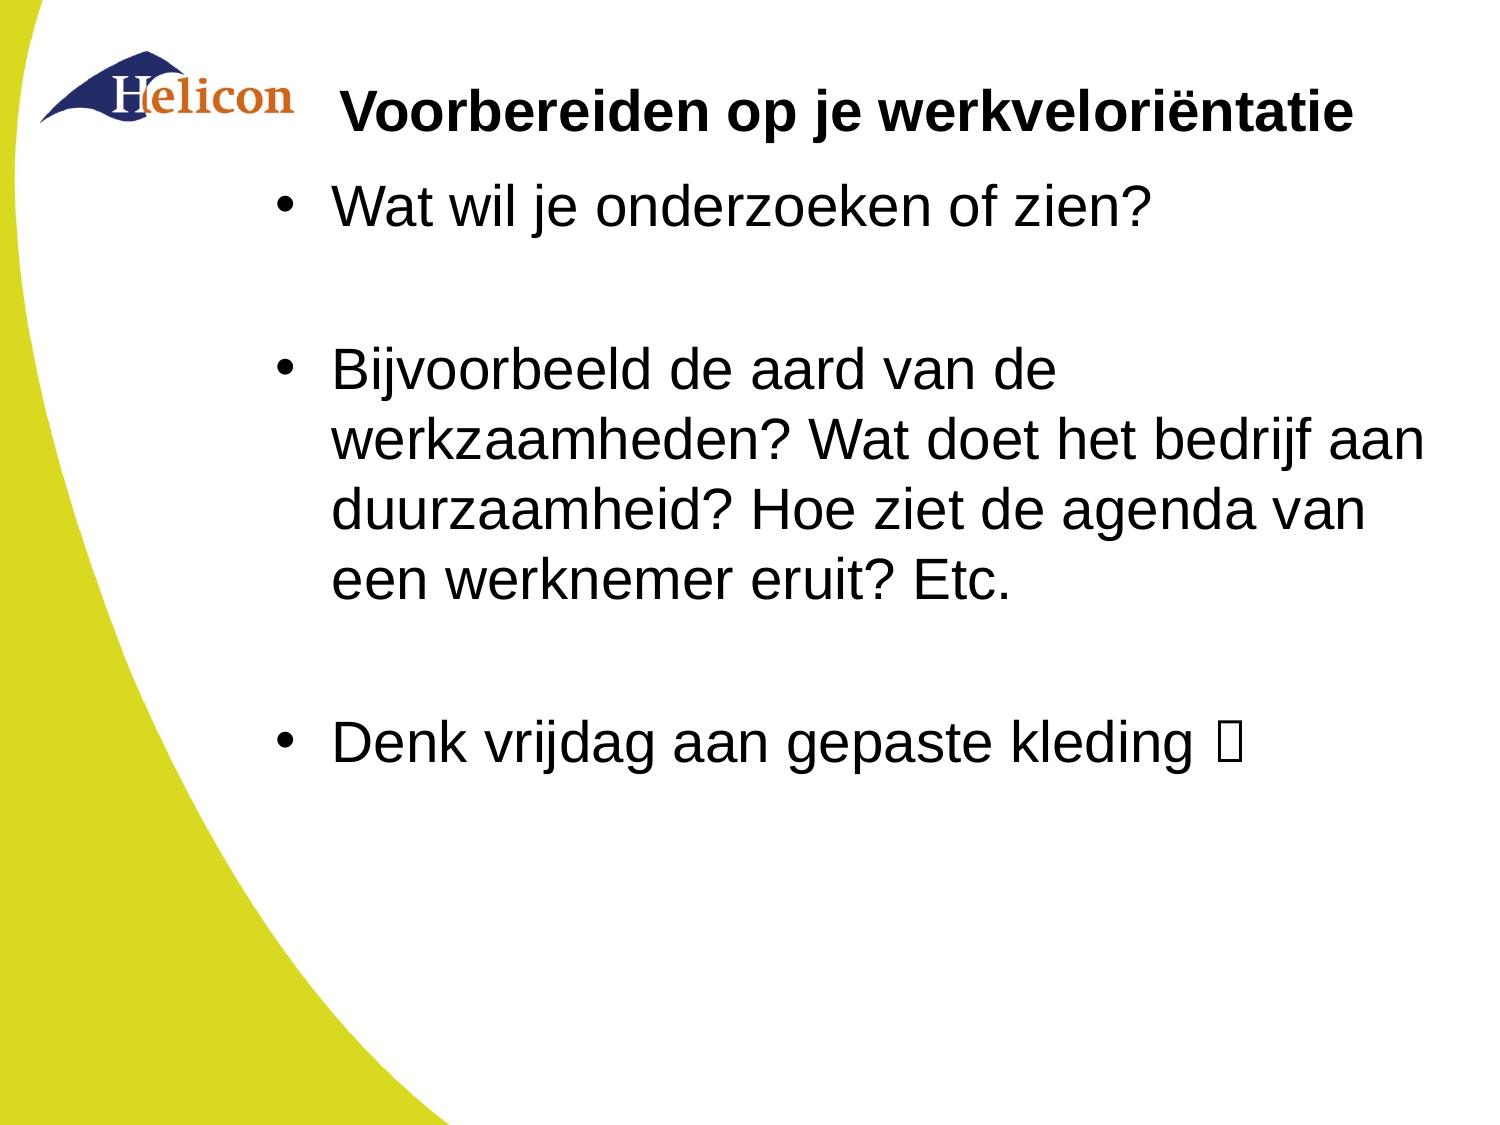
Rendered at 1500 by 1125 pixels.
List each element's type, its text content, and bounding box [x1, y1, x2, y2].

picture [0, 0, 1500, 1125]
list Wat wil je onderzoeken of zien? Bijvoorbeeld de aard van de werkzaamheden? Wat doet het bedrijf aan duurzaamheid? Hoe ziet de agenda van een werknemer eruit? Etc. Denk vrijdag aan gepaste kleding  [260, 160, 1479, 1102]
title Voorbereiden op je werkveloriëntatie [324, 54, 1415, 160]
